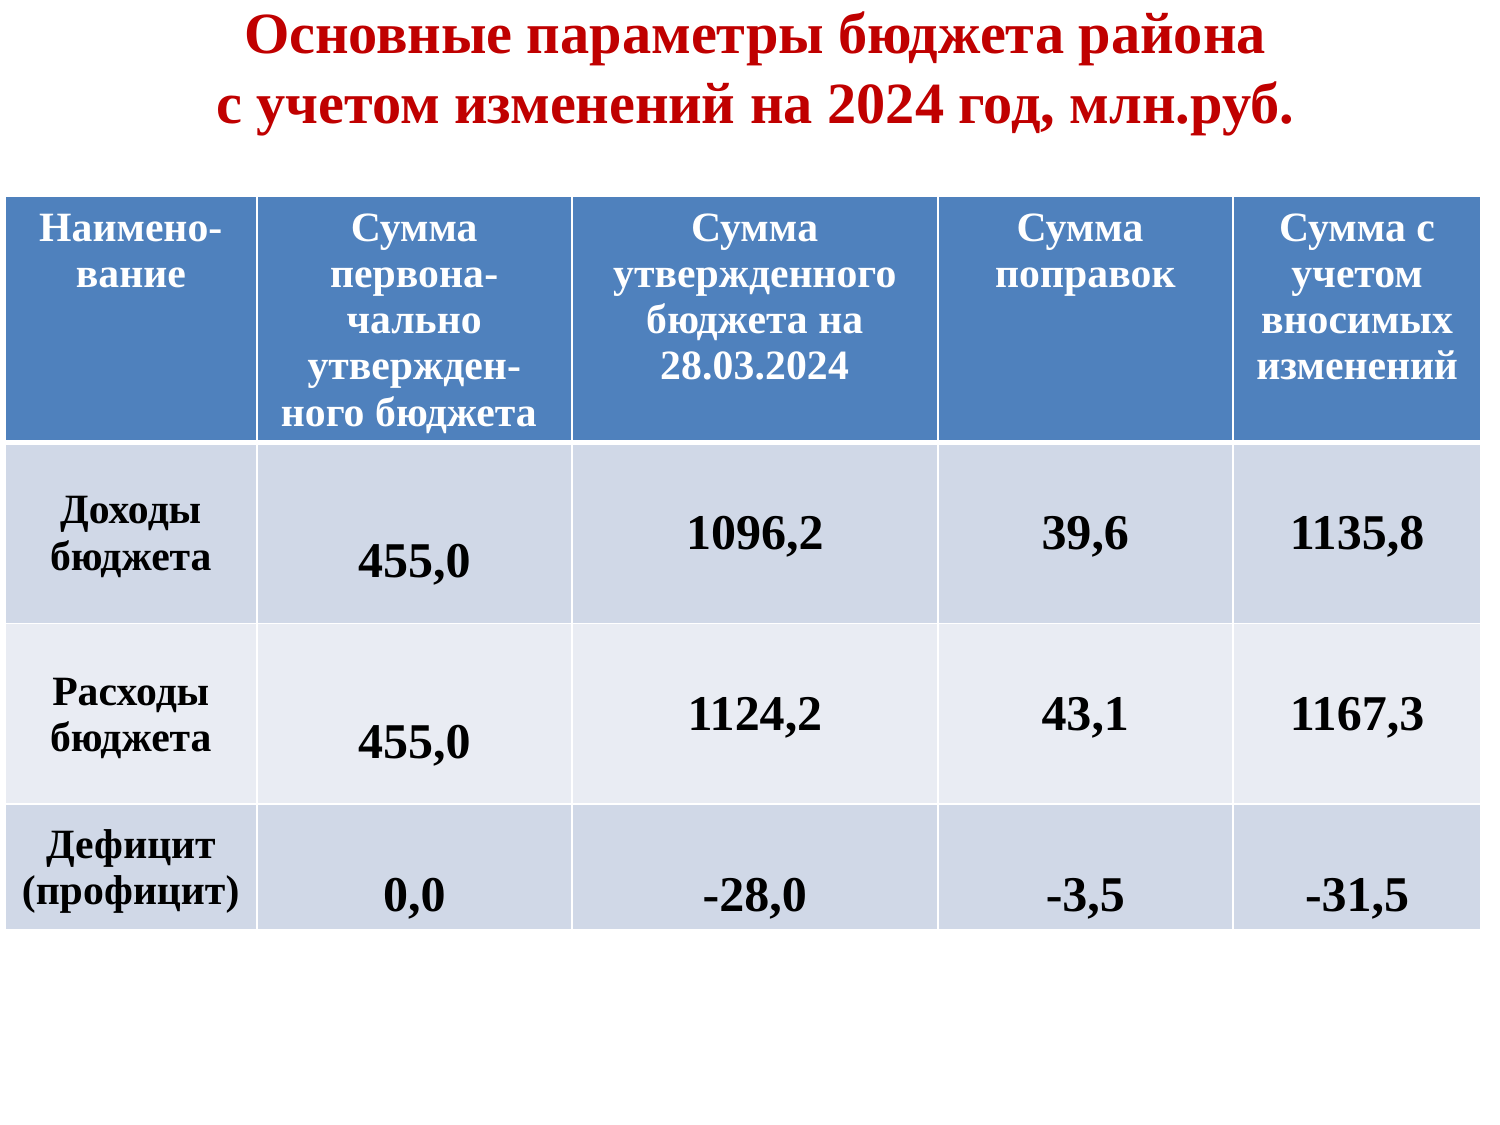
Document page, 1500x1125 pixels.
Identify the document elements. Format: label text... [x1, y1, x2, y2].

table_cell Расходы бюджета [6, 624, 256, 803]
table_header Сумма первона-чально утвержден-ного бюджета [258, 197, 571, 440]
table_cell 0,0 [258, 805, 571, 929]
table_cell 1096,2 [573, 445, 937, 623]
table_cell 1167,3 [1234, 624, 1480, 803]
table_header Сумма с учетом вносимых изменений [1234, 197, 1480, 440]
table_cell 455,0 [258, 445, 571, 623]
table_cell -28,0 [573, 805, 937, 929]
table_header Сумма утвержденного бюджета на 28.03.2024 [573, 197, 937, 440]
table_cell -3,5 [939, 805, 1232, 929]
table_cell 39,6 [939, 445, 1232, 623]
table_header Наимено-вание [6, 197, 256, 440]
table_cell 1135,8 [1234, 445, 1480, 623]
table_cell 455,0 [258, 624, 571, 803]
table_cell 43,1 [939, 624, 1232, 803]
table_cell Доходы бюджета [6, 445, 256, 623]
table_cell Дефицит (профицит) [6, 805, 256, 929]
table_cell -31,5 [1234, 805, 1480, 929]
title Основные параметры бюджета района с учетом изменений на 2024 год, млн.руб. [41, 0, 1470, 130]
table_header Сумма поправок [939, 197, 1232, 440]
table_cell 1124,2 [573, 624, 937, 803]
